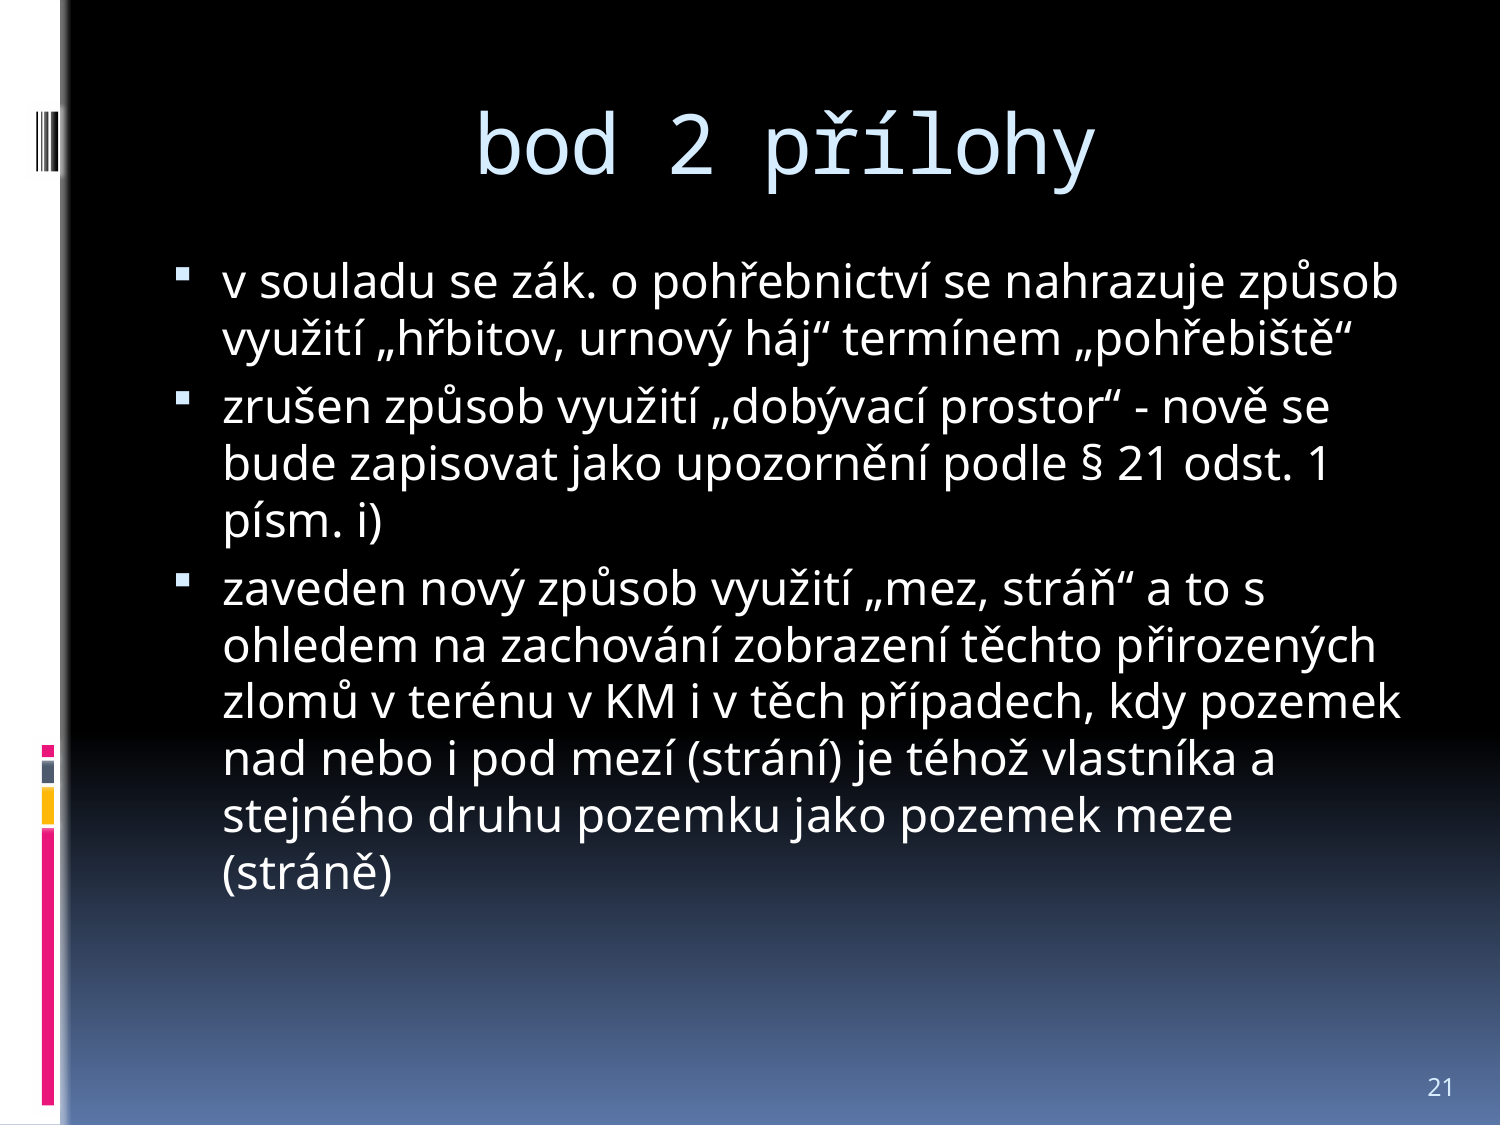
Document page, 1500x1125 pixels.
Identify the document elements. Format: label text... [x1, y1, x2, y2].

list v souladu se zák. o pohřebnictví se nahrazuje způsob využití „hřbitov, urnový háj“ termínem „pohřebiště“ zrušen způsob využití „dobývací prostor“ - nově se bude zapisovat jako upozornění podle § 21 odst. 1 písm. i) zaveden nový způsob využití „mez, stráň“ a to s ohledem na zachování zobrazení těchto přirozených zlomů v terénu v KM i v těch případech, kdy pozemek nad nebo i pod mezí (strání) je téhož vlastníka a stejného druhu pozemku jako pozemek meze (stráně) [147, 243, 1423, 949]
slide_number 21 [1412, 1052, 1488, 1113]
title bod 2 přílohy [150, 83, 1425, 234]
